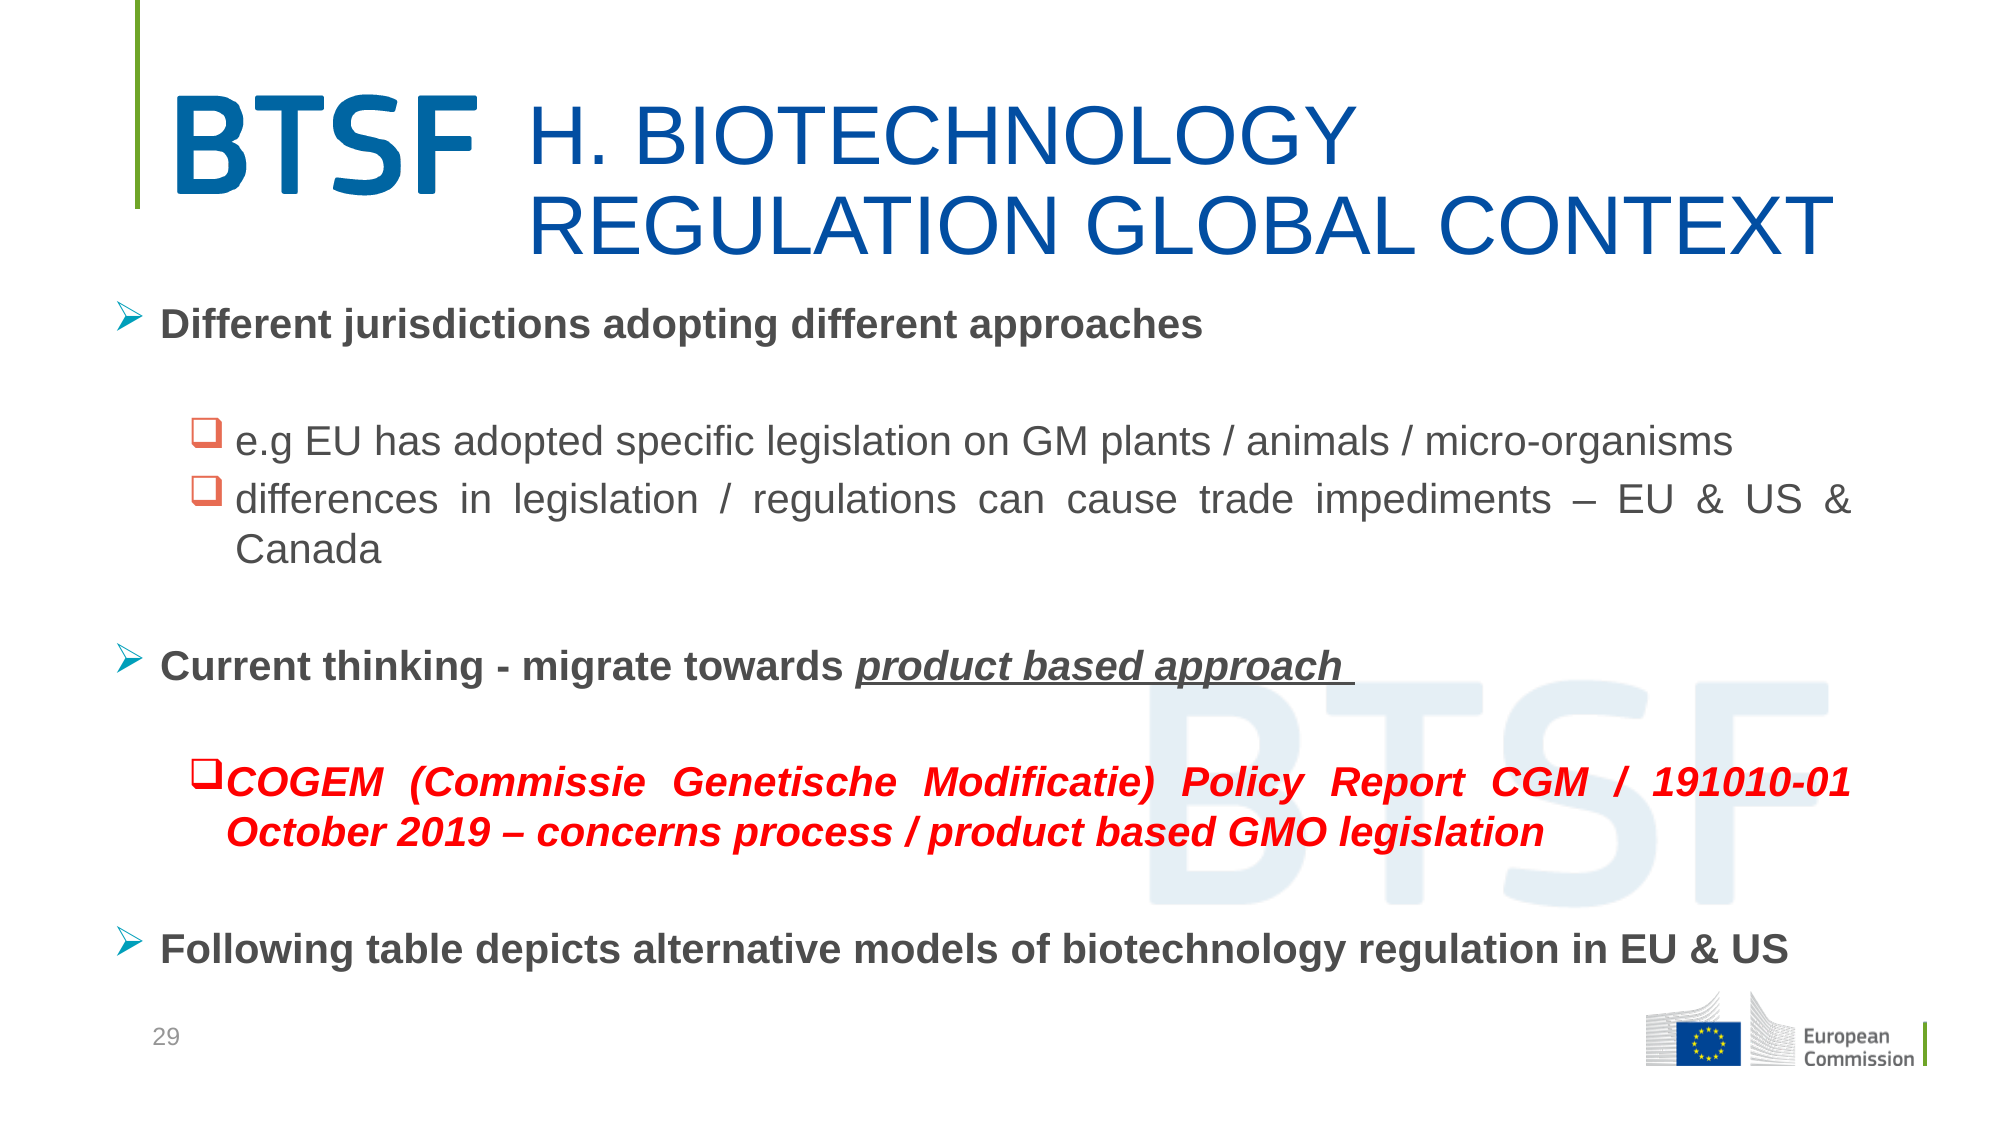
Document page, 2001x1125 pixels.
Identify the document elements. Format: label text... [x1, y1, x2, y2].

picture [148, 77, 516, 214]
title H. BIOTECHNOLOGY REGULATION GLOBAL CONTEXT [512, 144, 1900, 274]
picture [1646, 991, 1927, 1066]
text_box Different jurisdictions adopting different approaches e.g EU has adopted specific legislation on GM plants / animals / micro-organisms differences in legislation / regulations can cause trade impediments – EU & US & Canada Current thinking - migrate towards product based approach COGEM (Commissie Genetische Modificatie) Policy Report CGM / 191010-01 October 2019 – concerns process / product based GMO legislation Following table depicts alternative models of biotechnology regulation in EU & US [23, 230, 1868, 1006]
slide_number 29 [137, 1006, 588, 1066]
